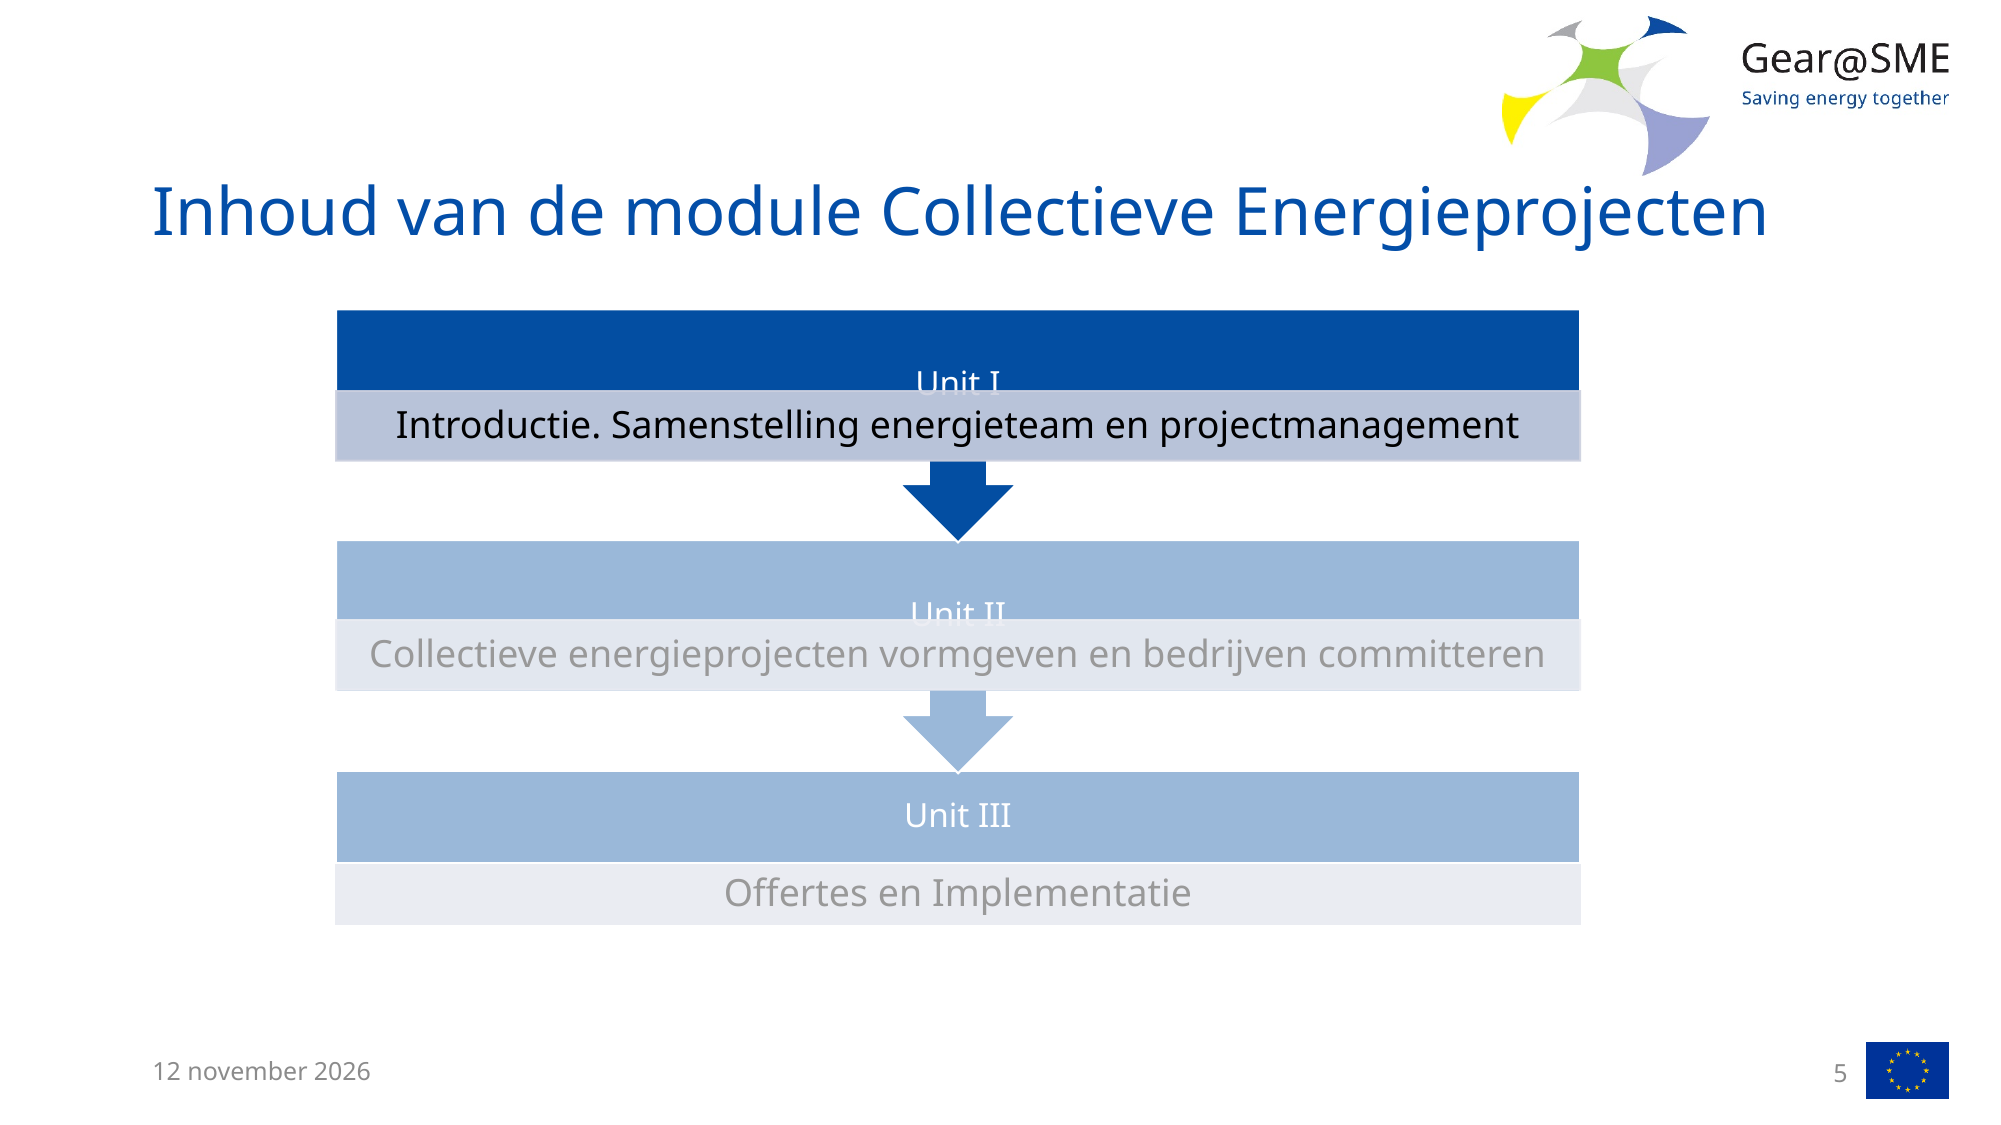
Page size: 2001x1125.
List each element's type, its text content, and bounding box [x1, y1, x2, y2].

text_box [273, 540, 1680, 939]
title Inhoud van de module Collectieve Energieprojecten [137, 167, 1863, 262]
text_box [335, 308, 1581, 864]
picture [1502, 16, 1949, 176]
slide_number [137, 1042, 588, 1103]
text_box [335, 864, 1581, 925]
slide_number 5 [1412, 1044, 1863, 1104]
picture [1866, 1042, 1949, 1099]
